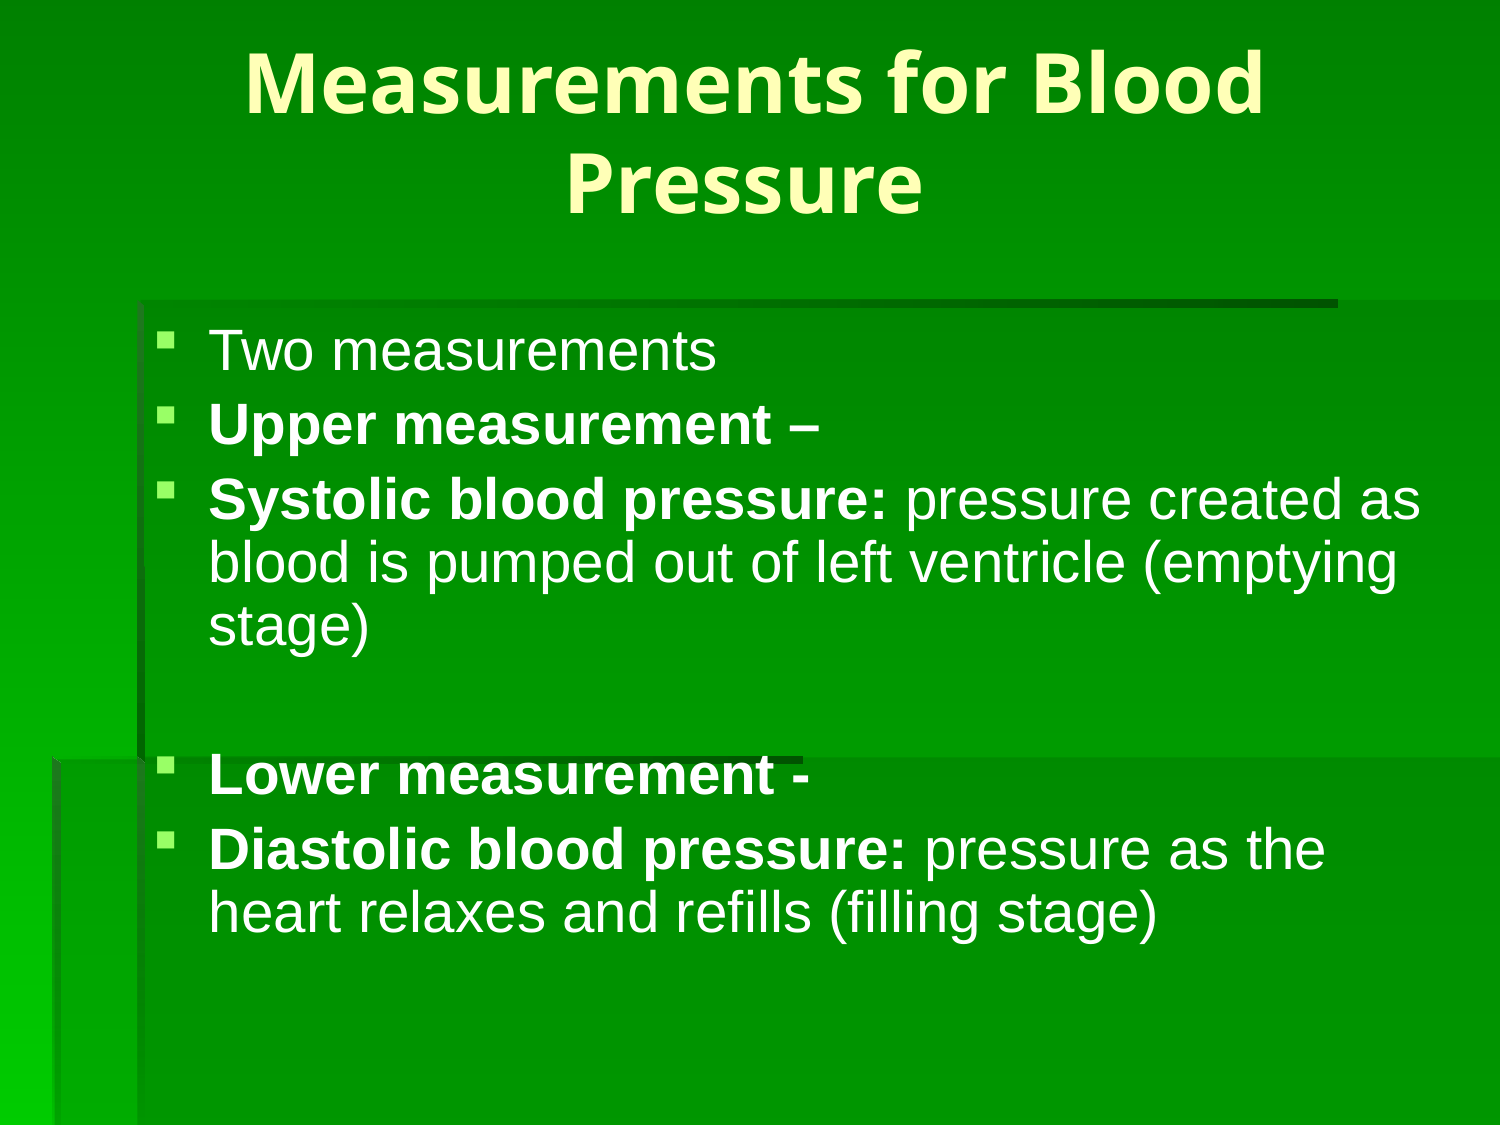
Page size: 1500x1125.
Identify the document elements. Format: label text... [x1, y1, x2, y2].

list Two measurements Upper measurement – Systolic blood pressure: pressure created as blood is pumped out of left ventricle (emptying stage) Lower measurement - Diastolic blood pressure: pressure as the heart relaxes and refills (filling stage) [137, 312, 1452, 1001]
title Measurements for Blood Pressure [74, 39, 1436, 221]
